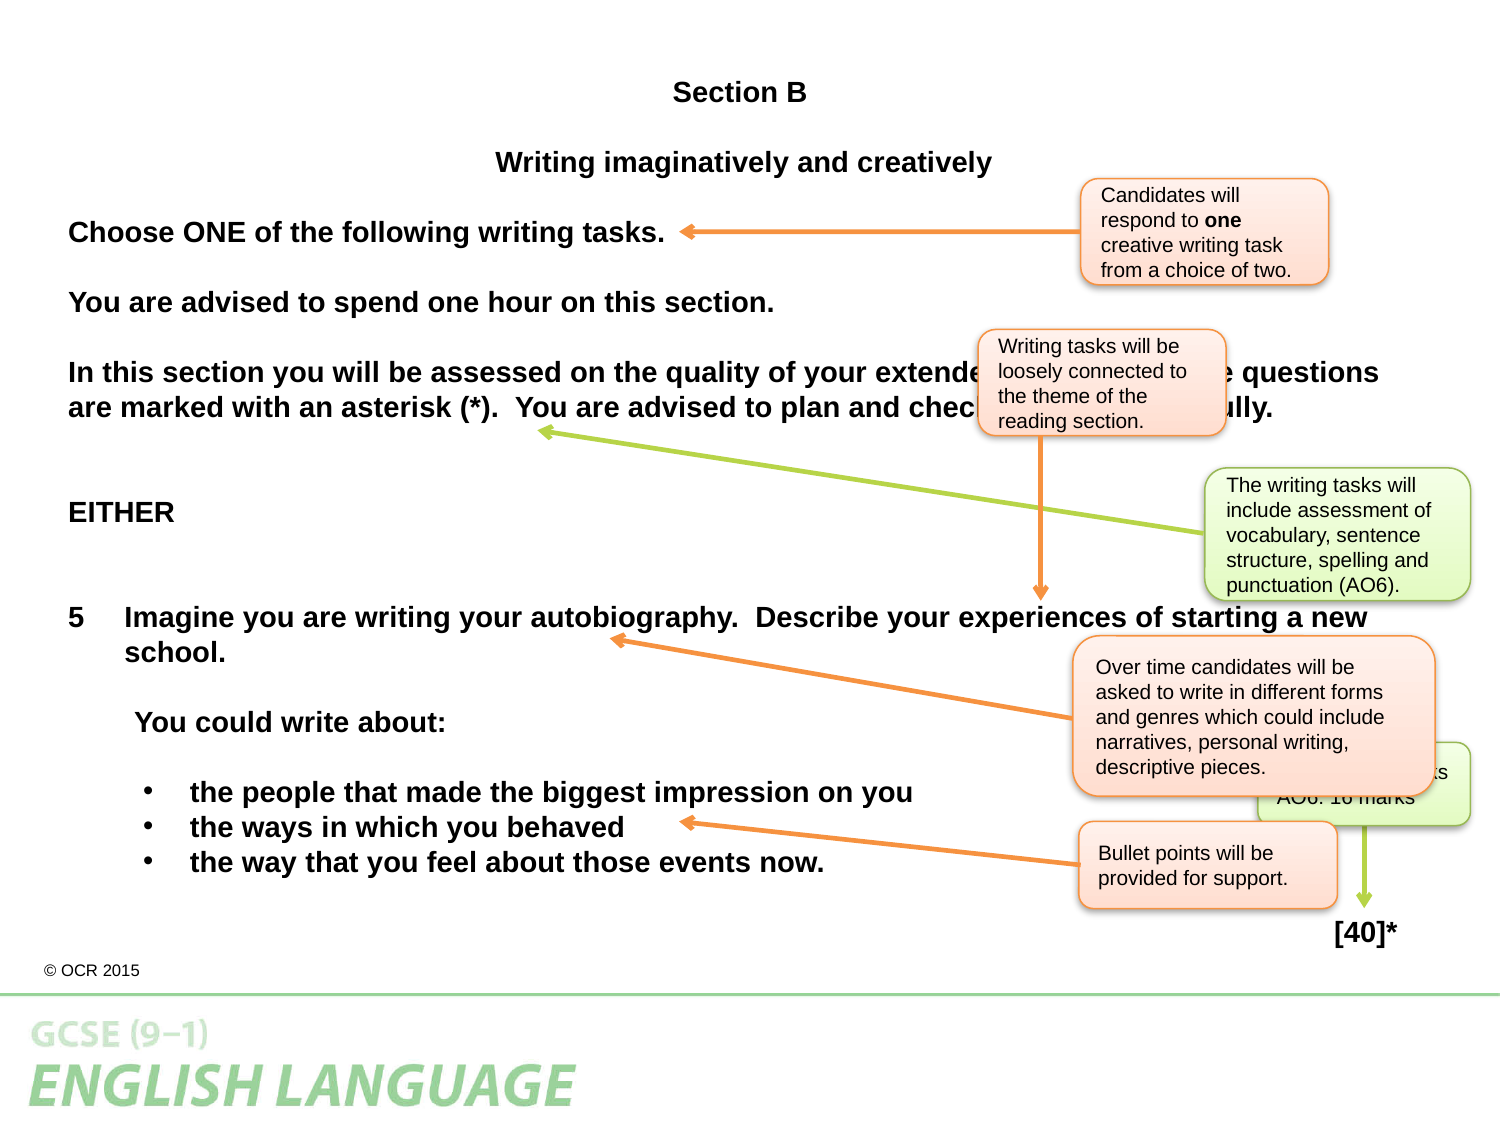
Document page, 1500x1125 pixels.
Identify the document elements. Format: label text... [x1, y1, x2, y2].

text_box Bullet points will be provided for support. [1077, 820, 1339, 910]
text_box Writing tasks will be loosely connected to the theme of the reading section. [977, 328, 1227, 437]
picture [0, 993, 1500, 1125]
text_box The writing tasks will include assessment of vocabulary, sentence structure, spelling and punctuation (AO6). [1203, 467, 1472, 602]
text_box Candidates will respond to one creative writing task from a choice of two. [1079, 177, 1330, 286]
text_box Over time candidates will be asked to write in different forms and genres which could include narratives, personal writing, descriptive pieces. [1072, 634, 1436, 798]
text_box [609, 638, 1073, 719]
text_box AO5i &ii: 24 marks AO6: 16 marks [1257, 741, 1472, 827]
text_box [678, 821, 1081, 866]
text_box Section B Writing imaginatively and creatively Choose ONE of the following writing tasks. You are advised to spend one hour on this section. In this section you will be assessed on the quality of your extended response, these questions are marked with an asterisk (*). You are advised to plan and check your work carefully. EITHER Imagine you are writing your autobiography. Describe your experiences of starting a new school. You could write about: the people that made the biggest impression on you the ways in which you behaved the way that you feel about those events now. [40]* [53, 66, 1436, 956]
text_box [537, 429, 1204, 534]
